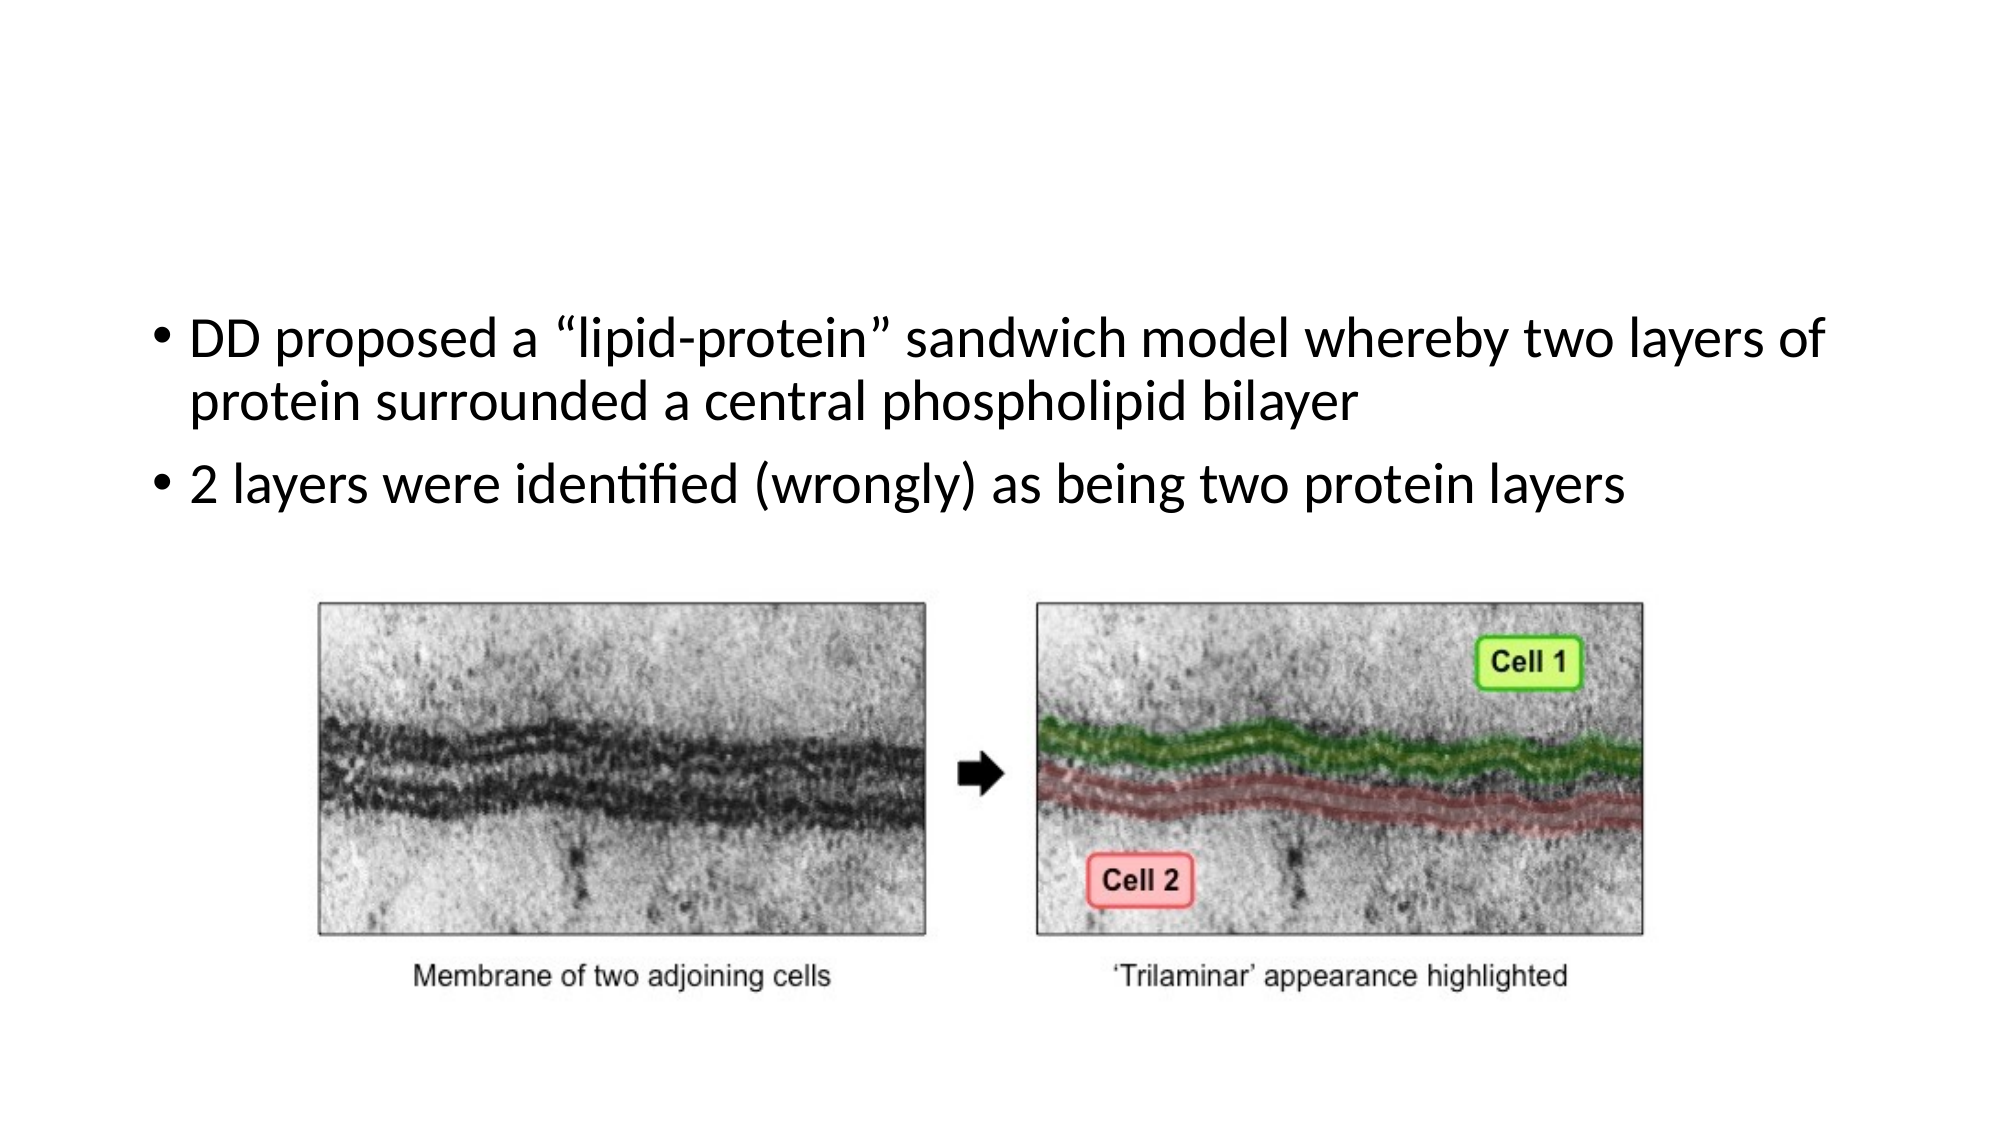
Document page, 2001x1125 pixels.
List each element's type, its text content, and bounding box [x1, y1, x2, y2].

list DD proposed a “lipid-protein” sandwich model whereby two layers of protein surrounded a central phospholipid bilayer 2 layers were identified (wrongly) as being two protein layers [137, 299, 1863, 1014]
picture [294, 575, 1673, 1014]
